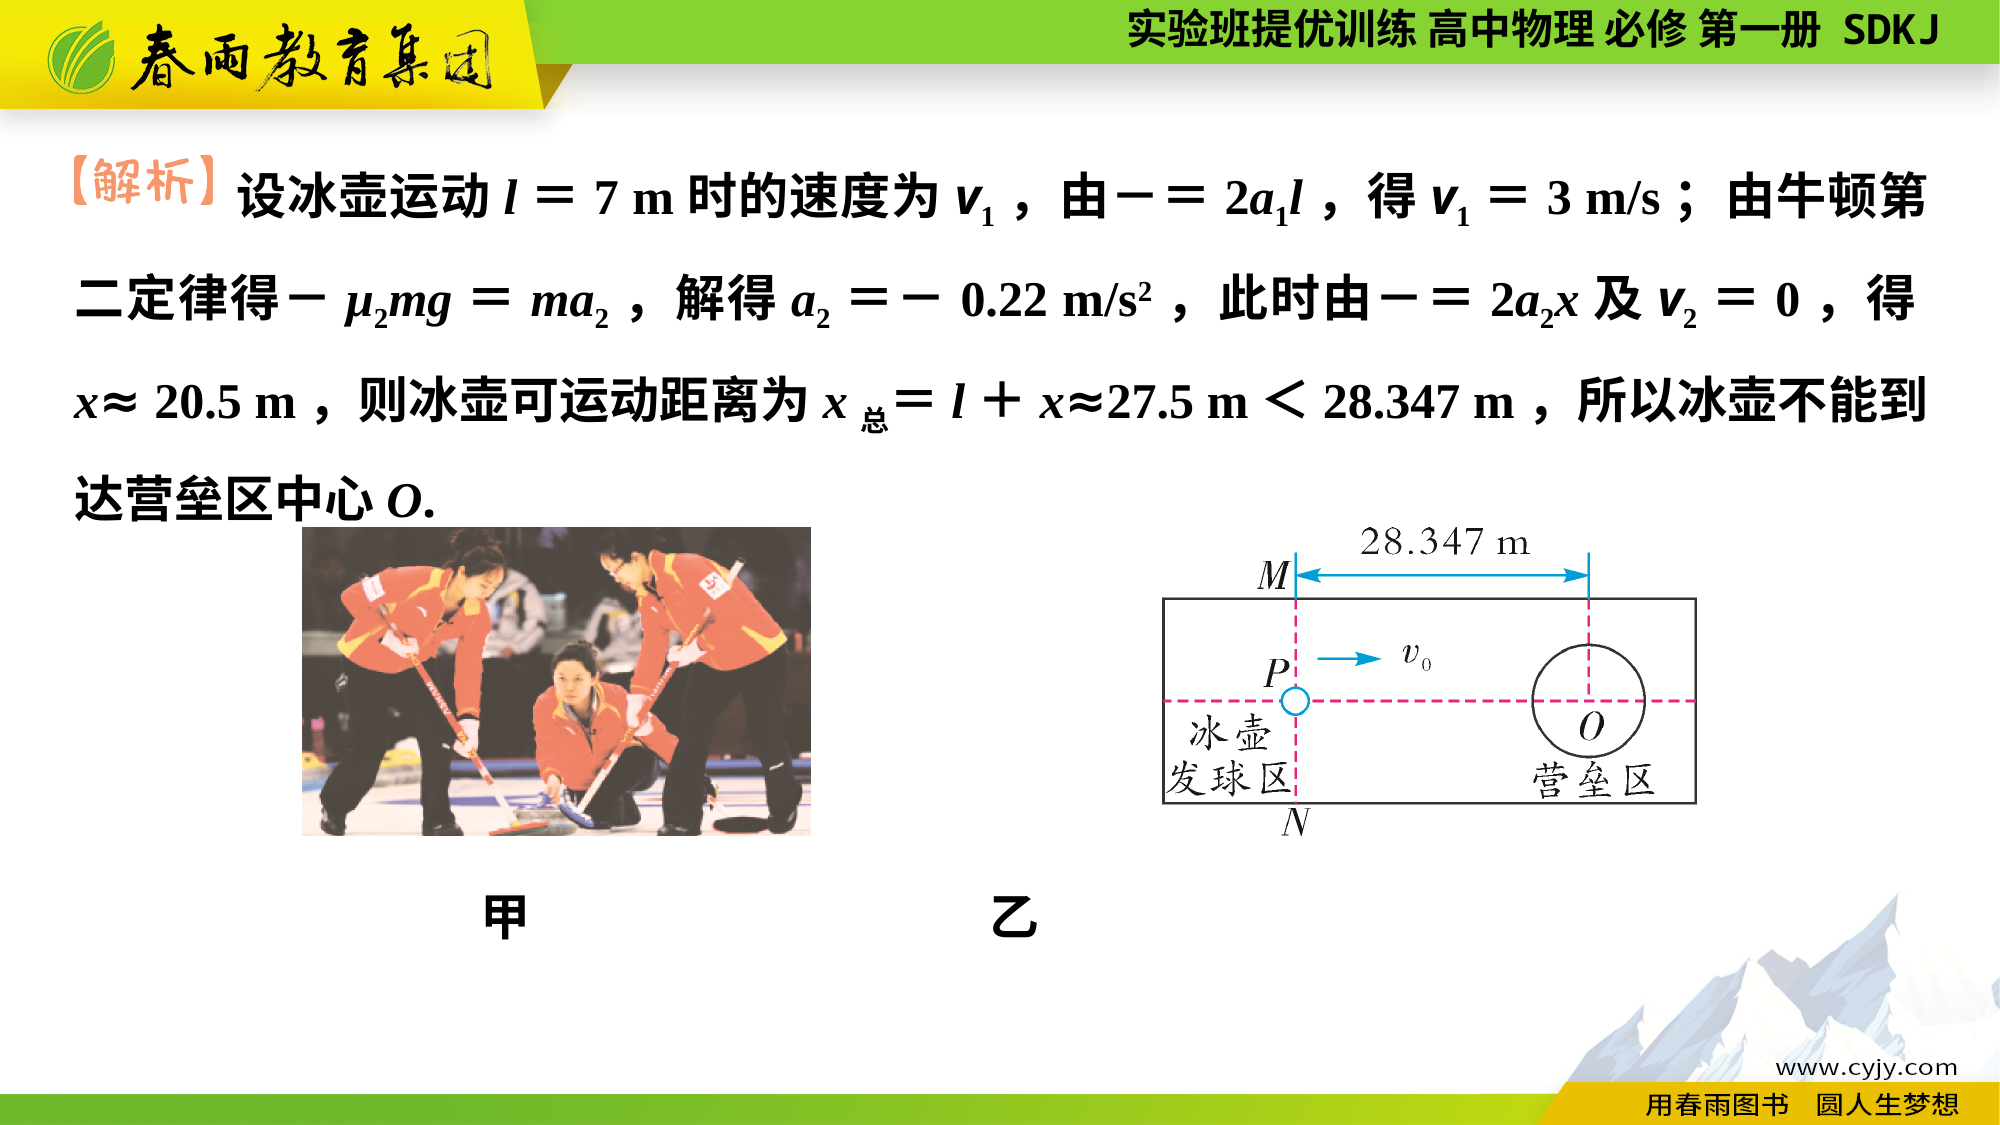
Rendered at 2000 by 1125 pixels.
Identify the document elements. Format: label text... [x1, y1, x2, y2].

picture [0, 0, 2000, 1125]
text_box 甲 乙 [59, 847, 1944, 953]
